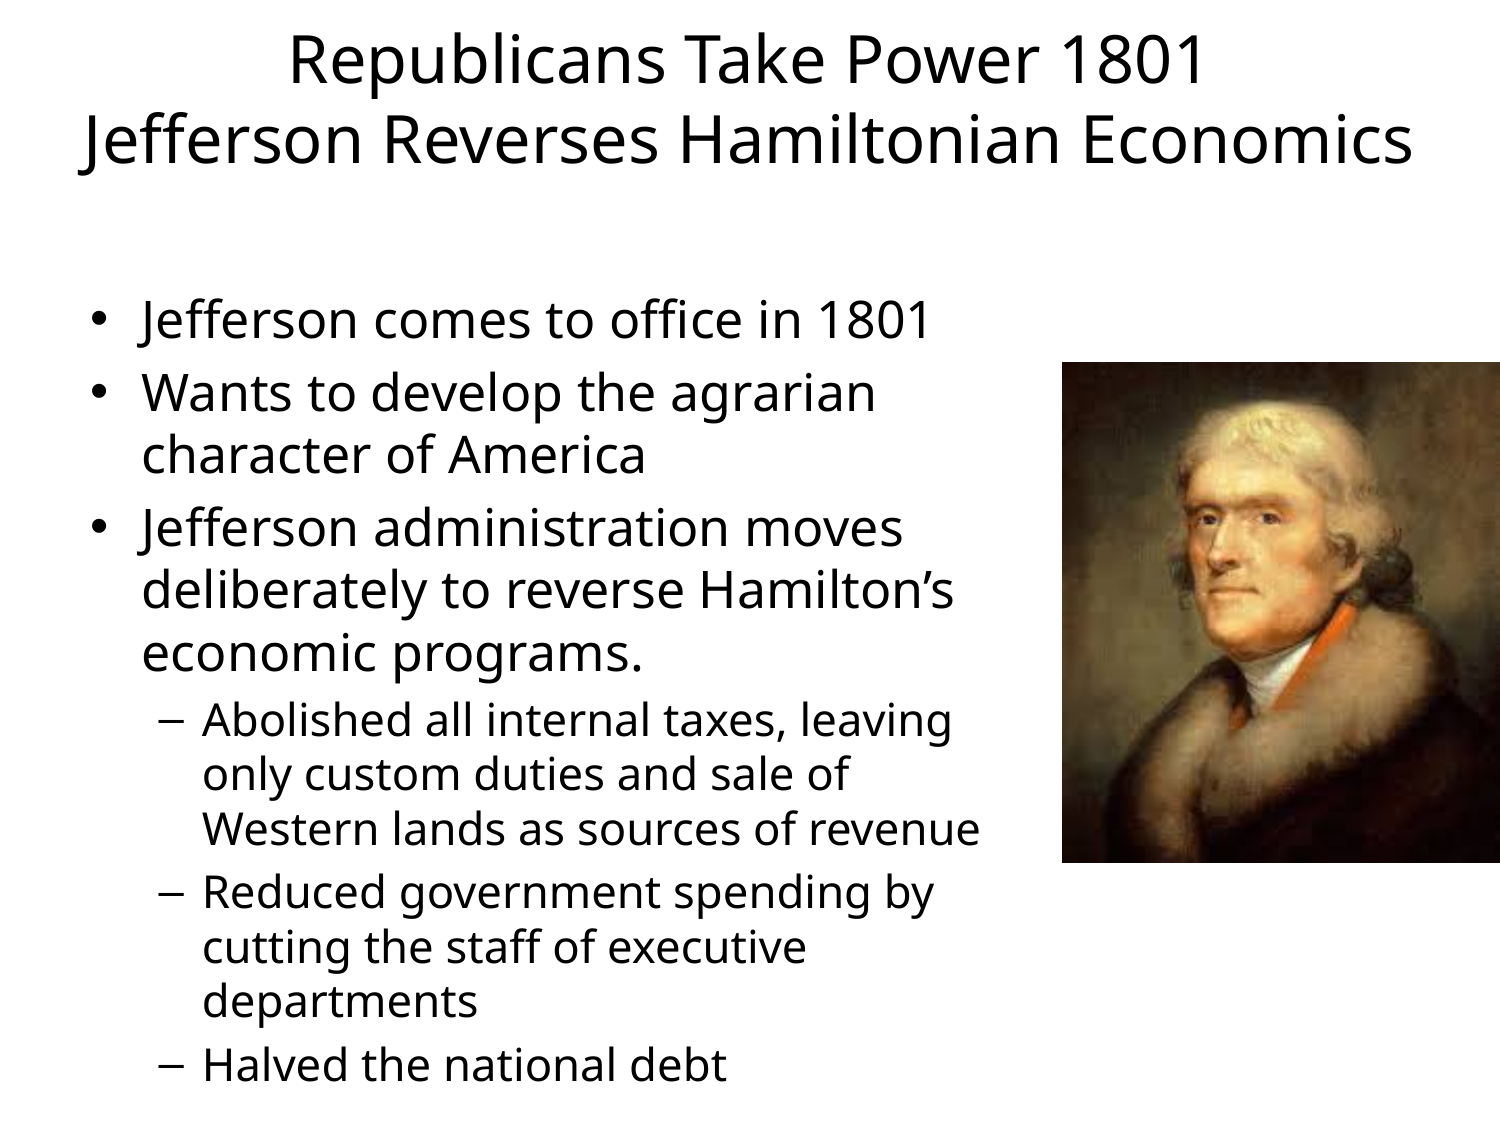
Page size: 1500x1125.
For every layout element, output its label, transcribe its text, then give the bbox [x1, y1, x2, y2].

picture [1062, 362, 1500, 864]
title Republicans Take Power 1801 Jefferson Reverses Hamiltonian Economics [0, 43, 1500, 231]
list Jefferson comes to office in 1801 Wants to develop the agrarian character of America Jefferson administration moves deliberately to reverse Hamilton’s economic programs. Abolished all internal taxes, leaving only custom duties and sale of Western lands as sources of revenue Reduced government spending by cutting the staff of executive departments Halved the national debt [75, 278, 1002, 1125]
